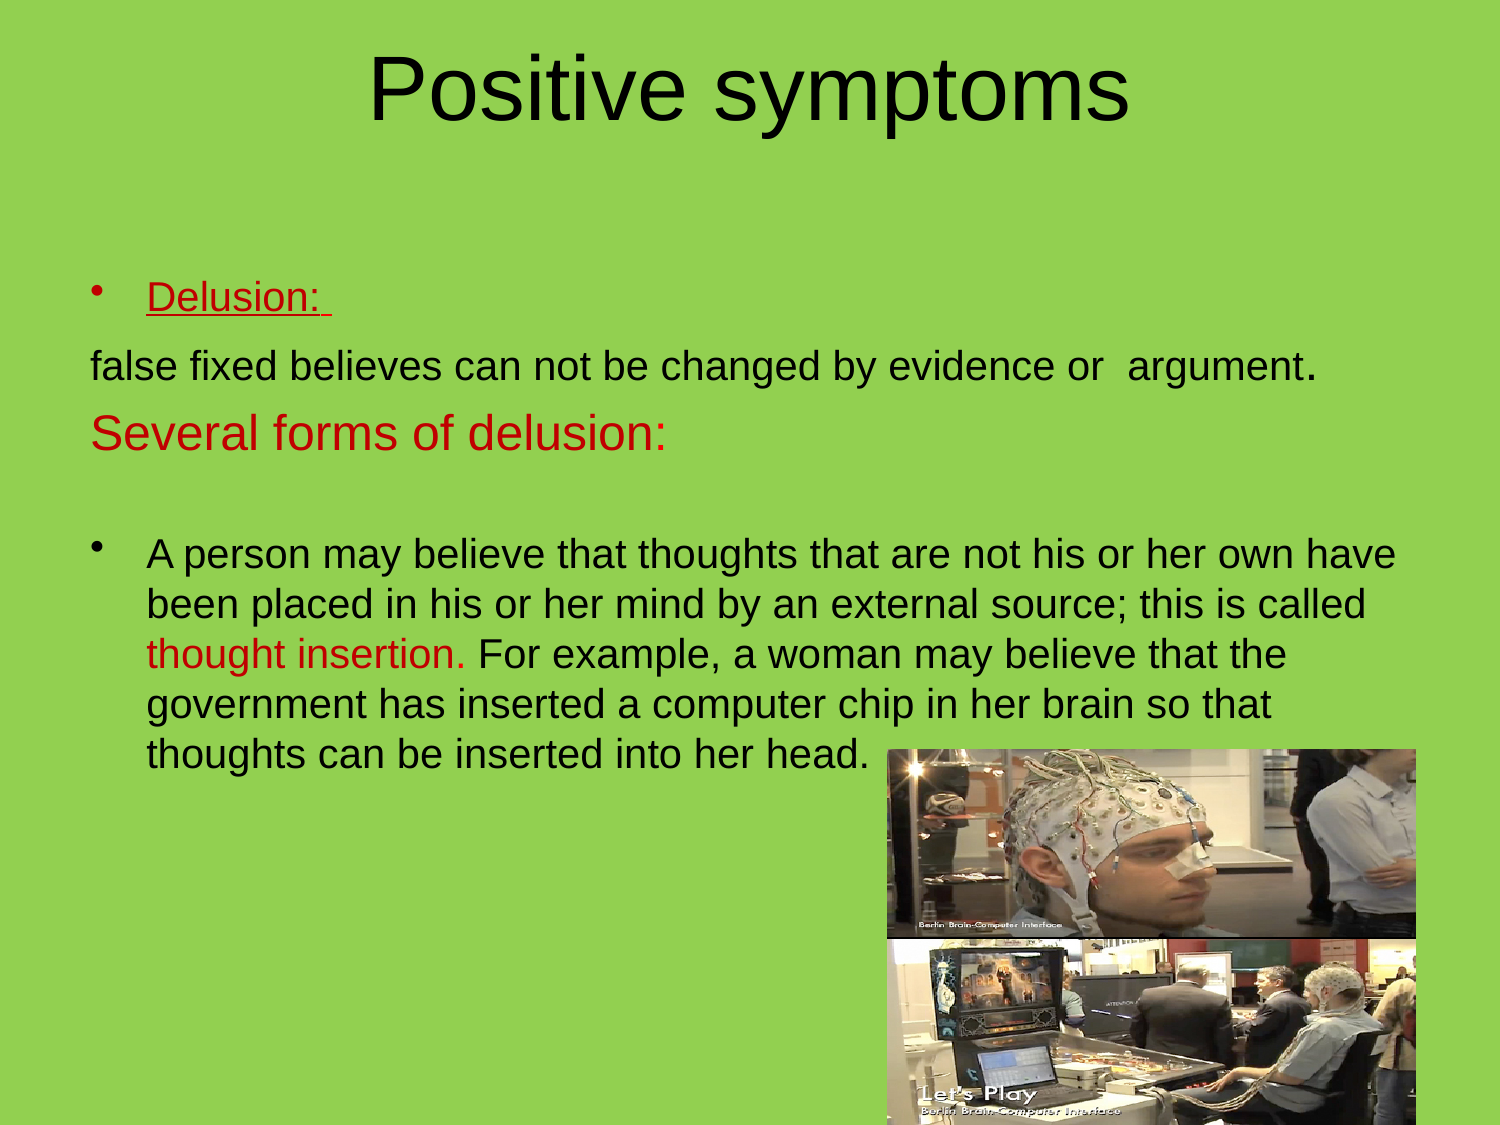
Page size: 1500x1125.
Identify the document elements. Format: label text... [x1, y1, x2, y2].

picture [887, 749, 1416, 1125]
list Delusion: false fixed believes can not be changed by evidence or argument. Several forms of delusion: A person may believe that thoughts that are not his or her own have been placed in his or her mind by an external source; this is called thought insertion. For example, a woman may believe that the government has inserted a computer chip in her brain so that thoughts can be inserted into her head. [75, 262, 1425, 1005]
title Positive symptoms [75, 45, 1425, 233]
